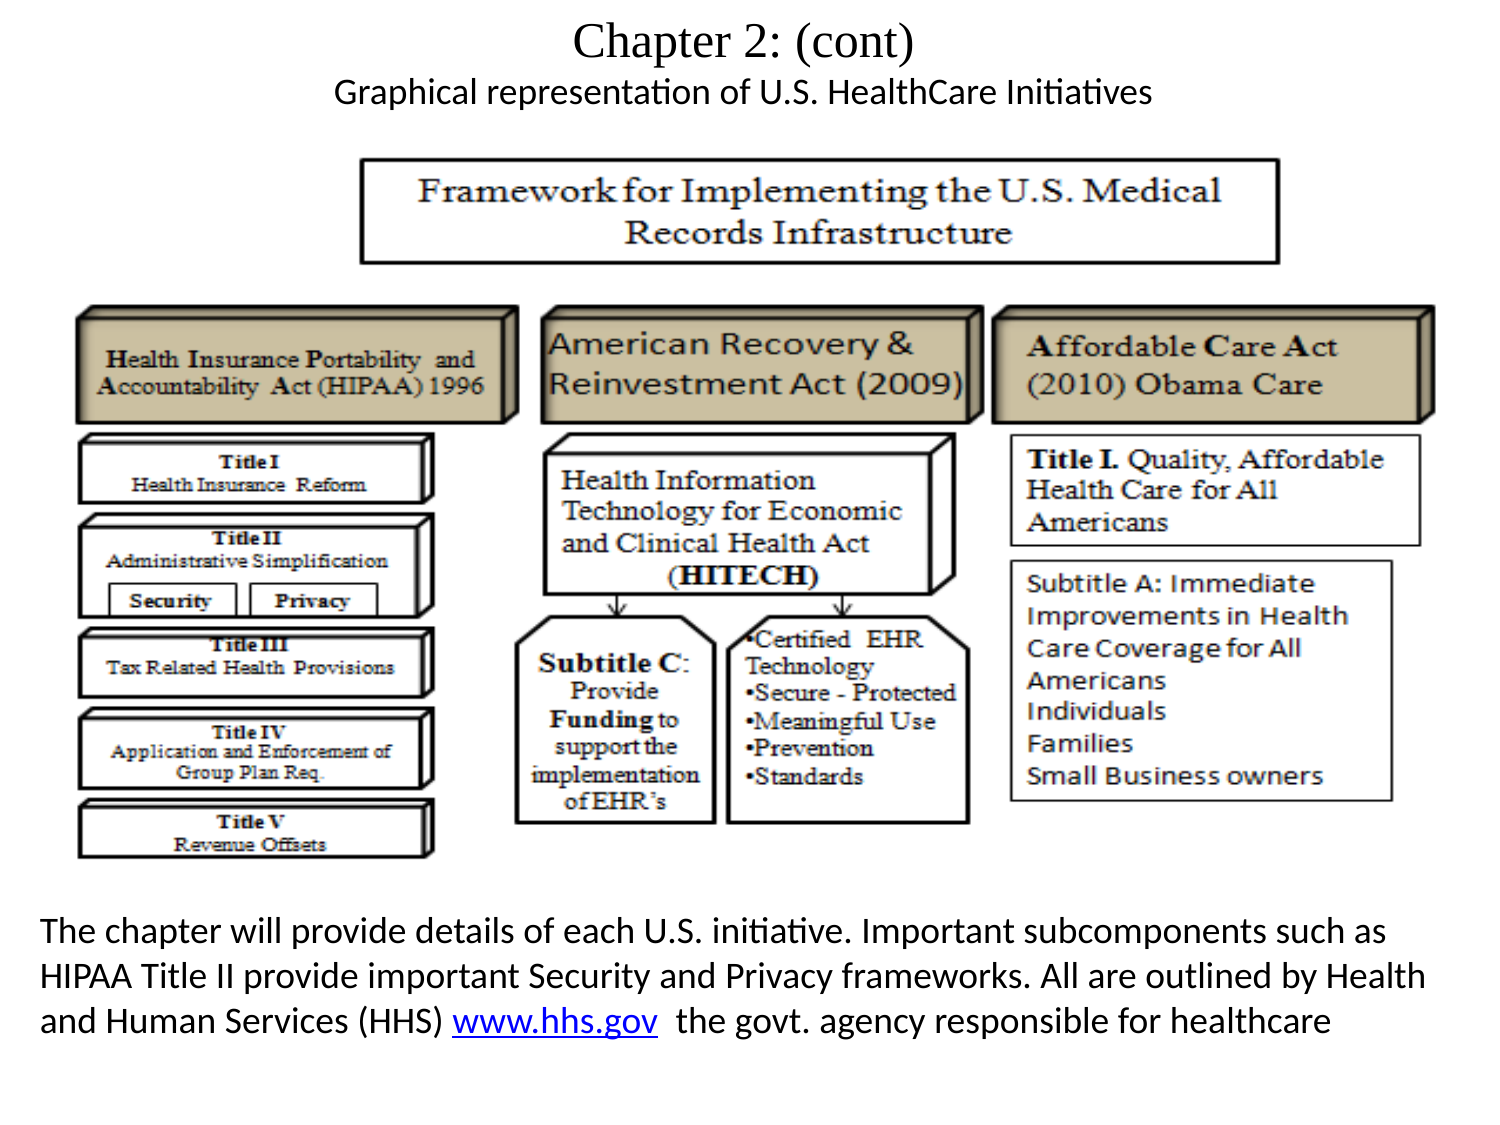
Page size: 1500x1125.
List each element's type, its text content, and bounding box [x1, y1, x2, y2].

text_box Chapter 2: (cont) Graphical representation of U.S. HealthCare Initiatives [162, 0, 1325, 120]
picture [62, 149, 1451, 863]
text_box The chapter will provide details of each U.S. initiative. Important subcomponents such as HIPAA Title II provide important Security and Privacy frameworks. All are outlined by Health and Human Services (HHS) www.hhs.gov the govt. agency responsible for healthcare [24, 898, 1475, 1049]
